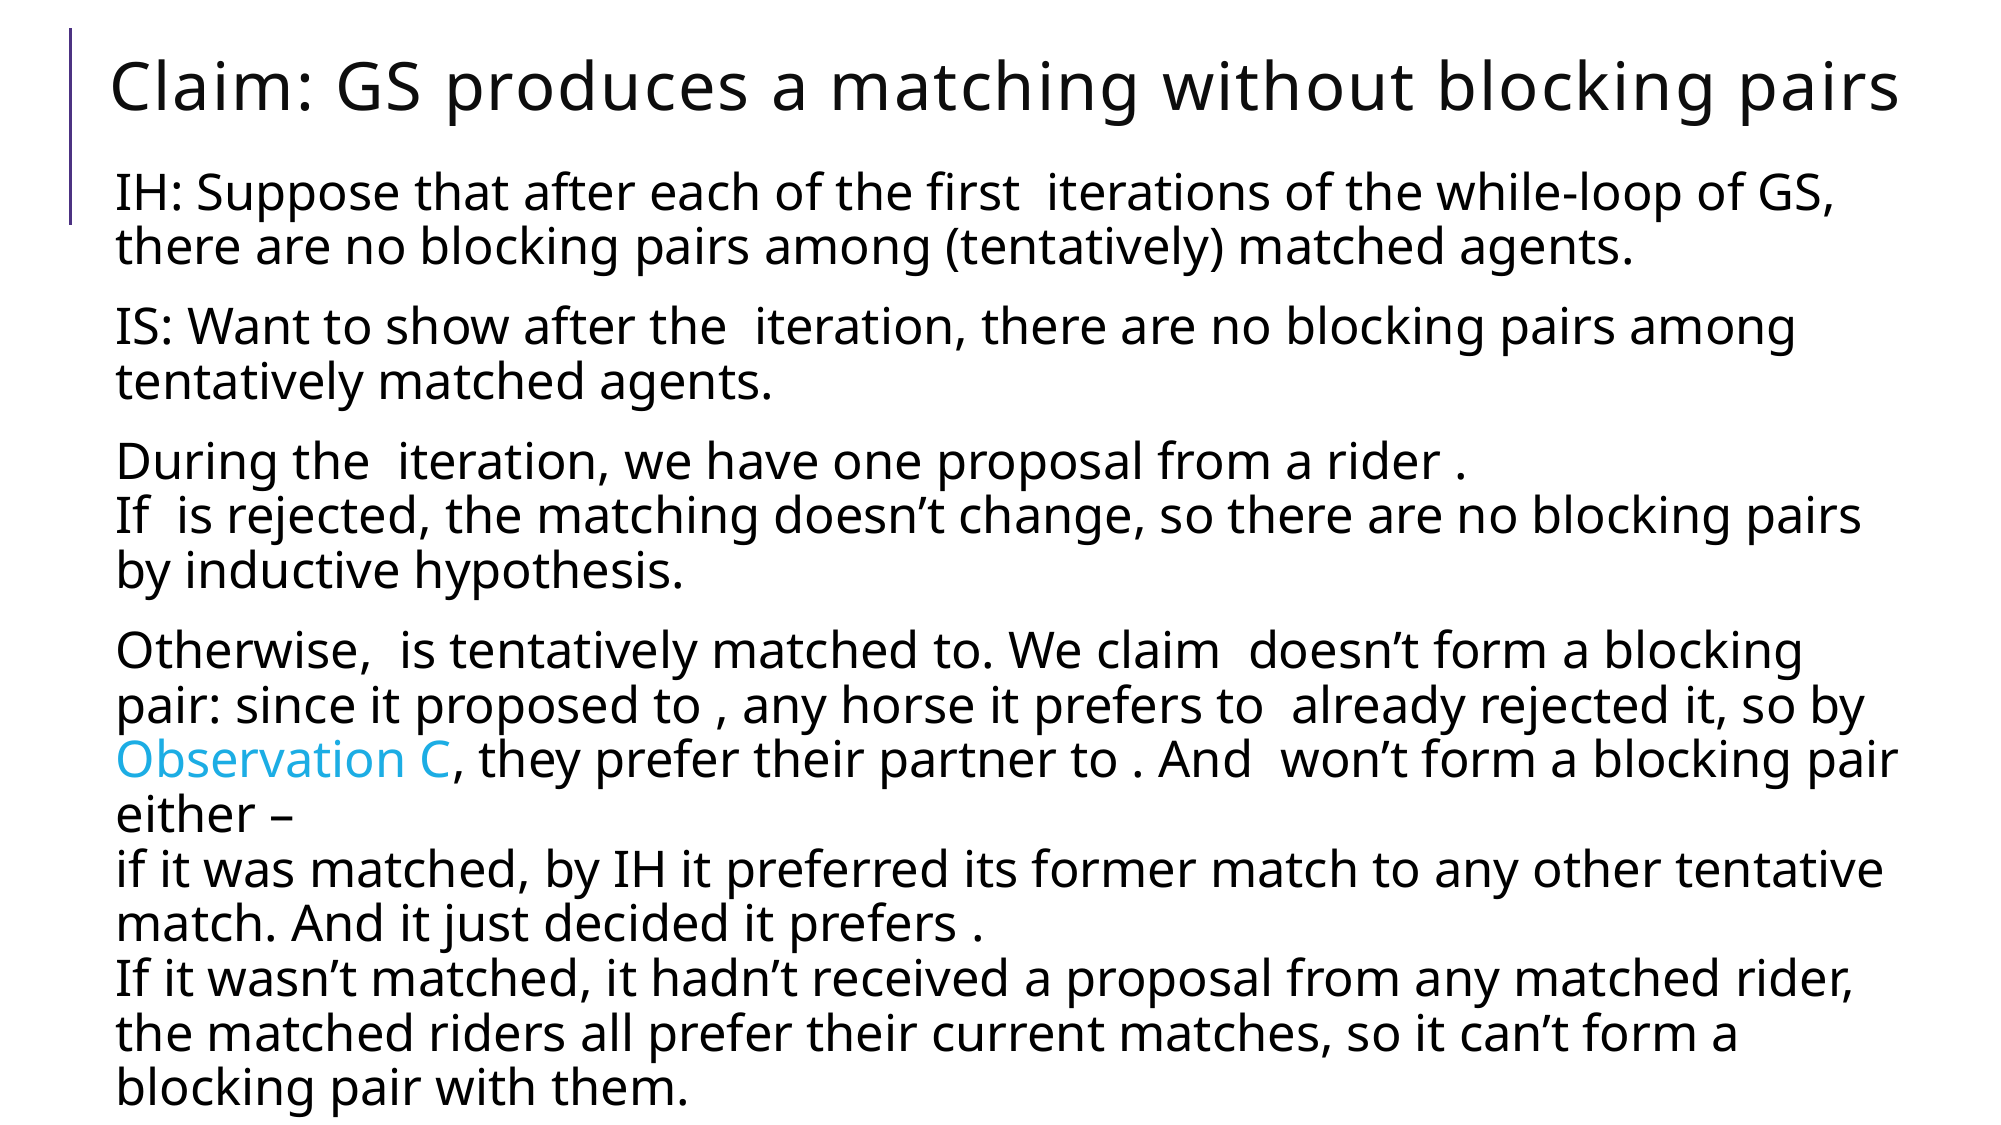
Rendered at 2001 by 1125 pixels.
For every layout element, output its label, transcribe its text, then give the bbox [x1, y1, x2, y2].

title Claim: GS produces a matching without blocking pairs [94, 43, 1930, 140]
